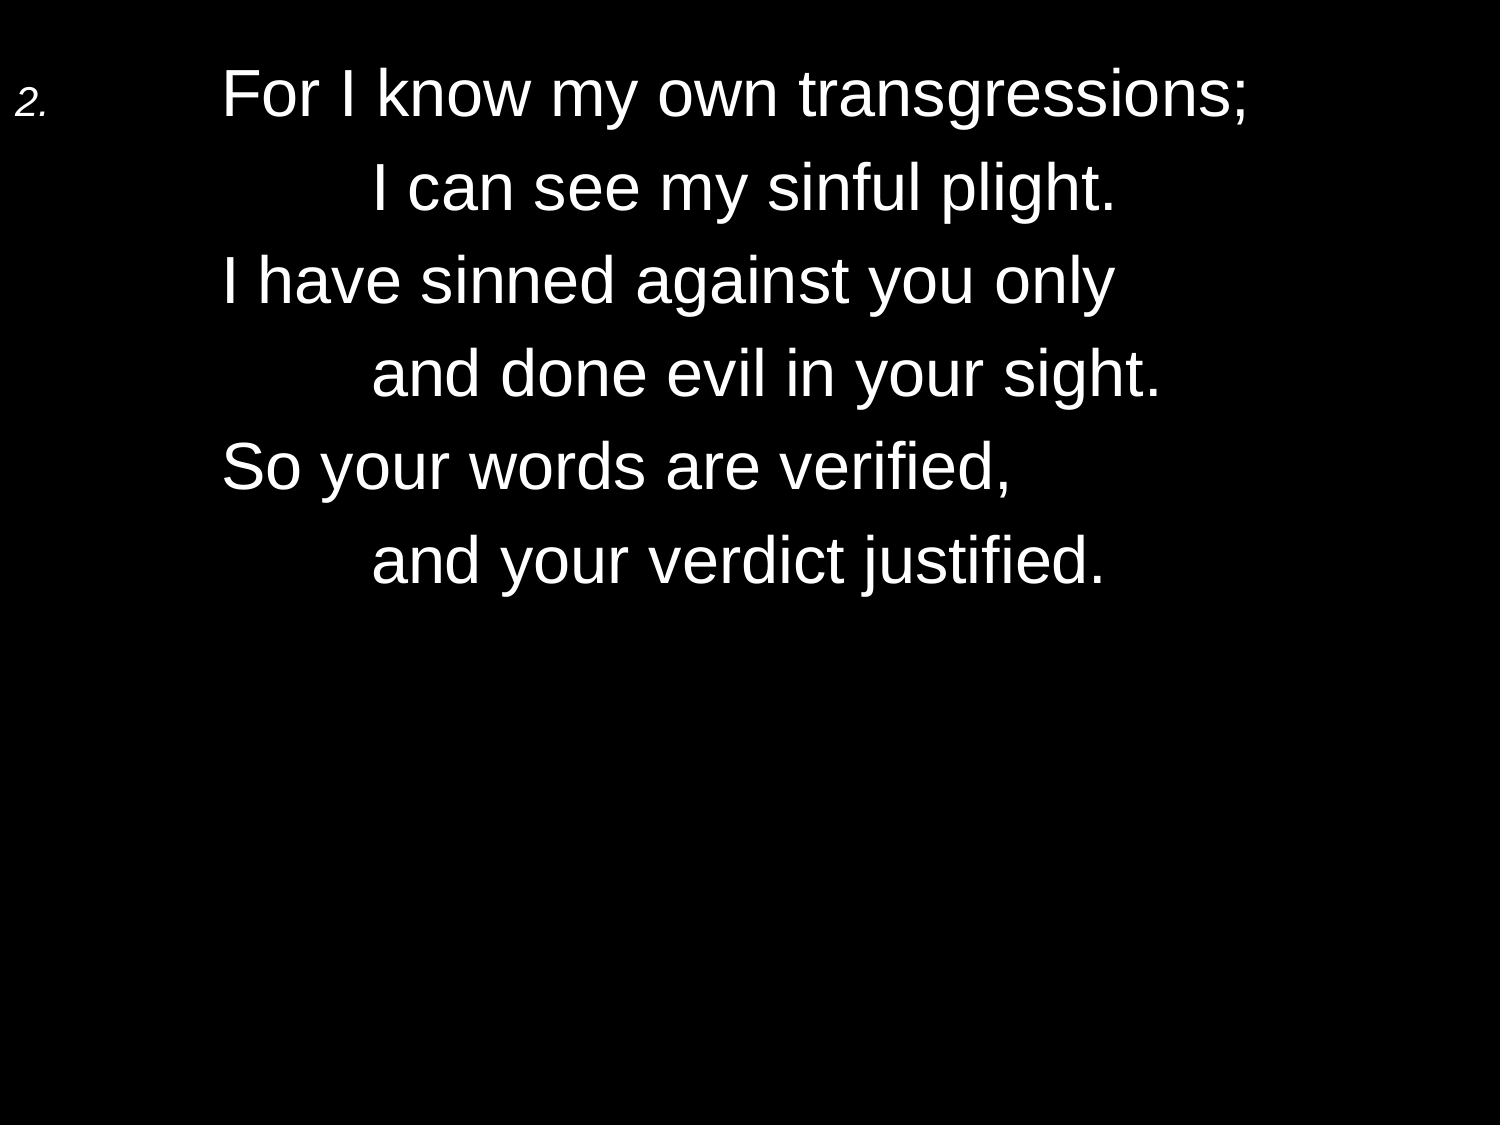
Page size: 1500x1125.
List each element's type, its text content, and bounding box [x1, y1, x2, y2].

list 2. For I know my own transgressions; I can see my sinful plight. I have sinned against you only and done evil in your sight. So your words are verified, and your verdict justified. [0, 42, 1500, 1047]
